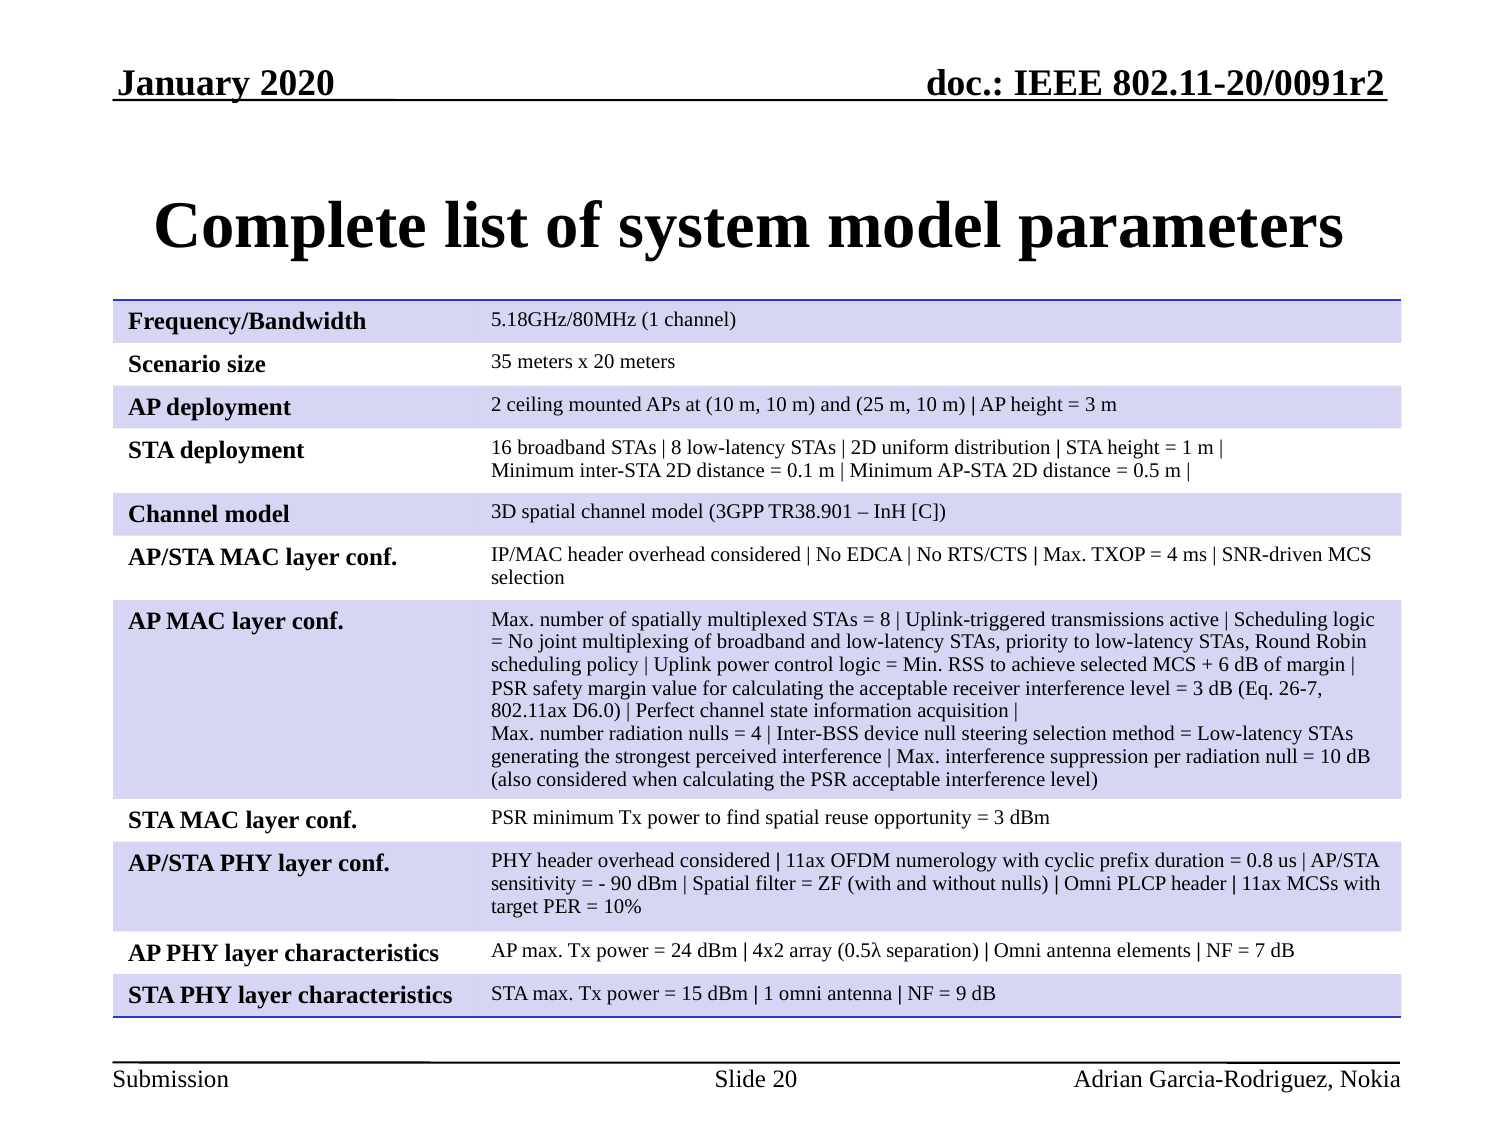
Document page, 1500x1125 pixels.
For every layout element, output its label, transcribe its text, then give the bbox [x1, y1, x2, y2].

table_cell AP max. Tx power = 24 dBm | 4x2 array (0.5λ separation) | Omni antenna elements | NF = 7 dB [476, 931, 1401, 974]
table_header 5.18GHz/80MHz (1 channel) [476, 301, 1401, 343]
table_cell AP deployment [113, 386, 476, 428]
table_cell IP/MAC header overhead considered | No EDCA | No RTS/CTS | Max. TXOP = 4 ms | SNR-driven MCS selection [476, 536, 1401, 600]
table_cell AP/STA MAC layer conf. [113, 536, 476, 600]
table_header Frequency/Bandwidth [113, 301, 476, 343]
table_cell AP MAC layer conf. [113, 600, 476, 799]
table_cell PSR minimum Tx power to find spatial reuse opportunity = 3 dBm [476, 799, 1401, 842]
table_cell AP PHY layer characteristics [113, 931, 476, 974]
table_cell 2 ceiling mounted APs at (10 m, 10 m) and (25 m, 10 m) | AP height = 3 m [476, 386, 1401, 428]
table_cell STA PHY layer characteristics [113, 974, 476, 1016]
table_cell STA MAC layer conf. [113, 799, 476, 842]
table_cell Max. number of spatially multiplexed STAs = 8 | Uplink-triggered transmissions active | Scheduling logic = No joint multiplexing of broadband and low-latency STAs, priority to low-latency STAs, Round Robin scheduling policy | Uplink power control logic = Min. RSS to achieve selected MCS + 6 dB of margin | PSR safety margin value for calculating the acceptable receiver interference level = 3 dB (Eq. 26-7, 802.11ax D6.0) | Perfect channel state information acquisition | Max. number radiation nulls = 4 | Inter-BSS device null steering selection method = Low-latency STAs generating the strongest perceived interference | Max. interference suppression per radiation null = 10 dB (also considered when calculating the PSR acceptable interference level) [476, 600, 1401, 799]
table_cell AP/STA PHY layer conf. [113, 842, 476, 931]
slide_number Slide 20 [712, 1061, 800, 1123]
table_cell PHY header overhead considered | 11ax OFDM numerology with cyclic prefix duration = 0.8 us | AP/STA sensitivity = - 90 dBm | Spatial filter = ZF (with and without nulls) | Omni PLCP header | 11ax MCSs with target PER = 10% [476, 842, 1401, 931]
table_cell 16 broadband STAs | 8 low-latency STAs | 2D uniform distribution | STA height = 1 m | Minimum inter-STA 2D distance = 0.1 m | Minimum AP-STA 2D distance = 0.5 m | [476, 428, 1401, 493]
table_cell Channel model [113, 493, 476, 536]
text_box January 2020 [117, 58, 507, 104]
table_cell STA deployment [113, 428, 476, 493]
table_cell Scenario size [113, 343, 476, 386]
table_cell 35 meters x 20 meters [476, 343, 1401, 386]
table_cell STA max. Tx power = 15 dBm | 1 omni antenna | NF = 9 dB [476, 974, 1401, 1016]
title Complete list of system model parameters [74, 149, 1426, 291]
footer Adrian Garcia-Rodriguez, Nokia [878, 1061, 1402, 1093]
table_cell 3D spatial channel model (3GPP TR38.901 – InH [C]) [476, 493, 1401, 536]
